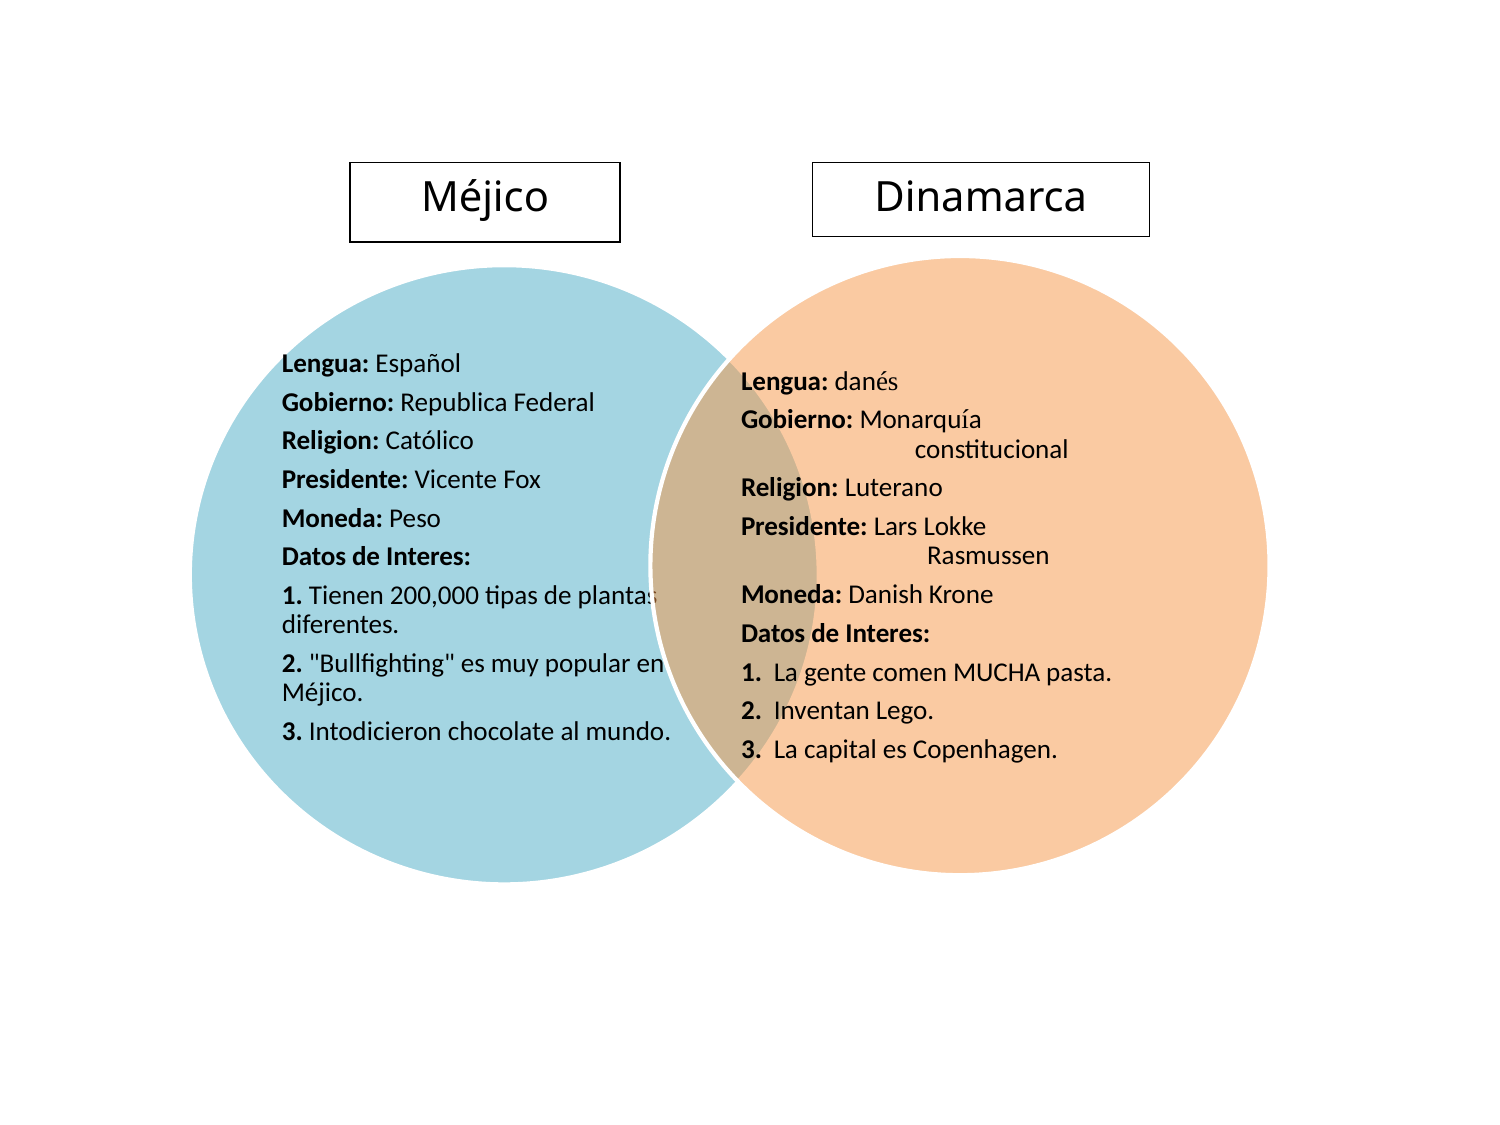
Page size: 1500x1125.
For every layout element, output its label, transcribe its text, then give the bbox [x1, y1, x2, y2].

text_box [174, 237, 1291, 885]
text_box Méjico [350, 162, 621, 235]
text_box Dinamarca [812, 162, 1150, 235]
